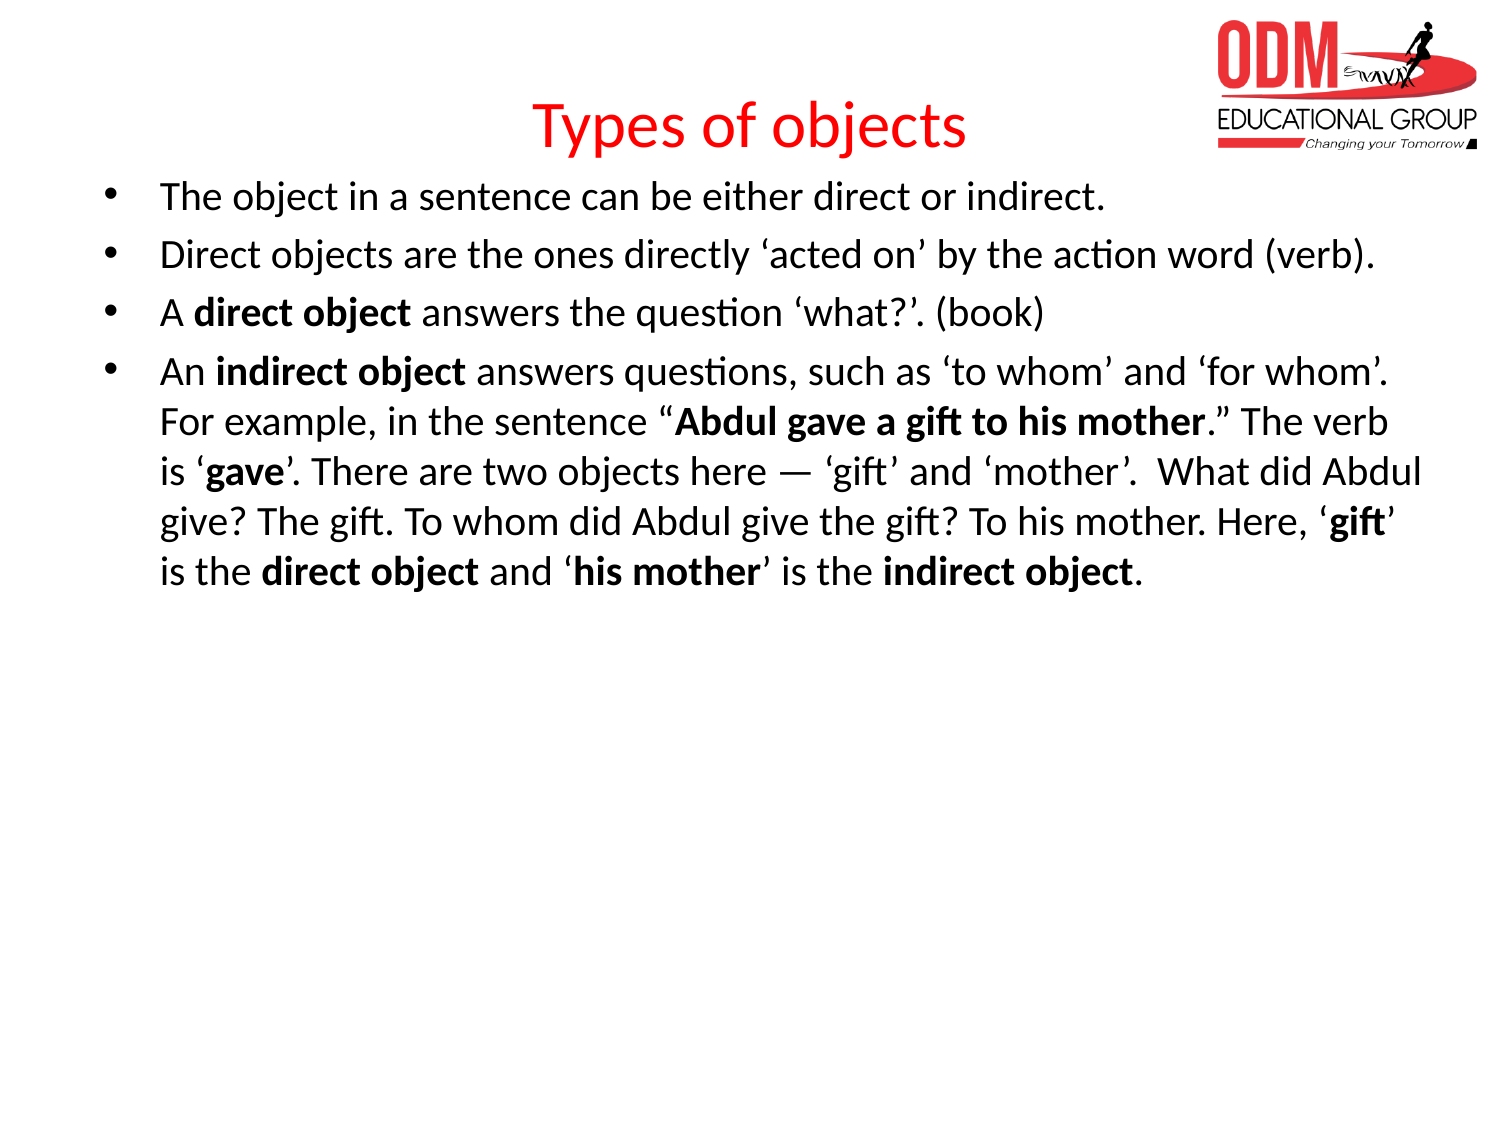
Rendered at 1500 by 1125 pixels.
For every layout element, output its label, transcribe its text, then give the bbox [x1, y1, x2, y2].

picture [1217, 20, 1478, 150]
list The object in a sentence can be either direct or indirect. Direct objects are the ones directly ‘acted on’ by the action word (verb). A direct object answers the question ‘what?’. (book) An indirect object answers questions, such as ‘to whom’ and ‘for whom’. For example, in the sentence “Abdul gave a gift to his mother.” The verb is ‘gave’. There are two objects here — ‘gift’ and ‘mother’. What did Abdul give? The gift. To whom did Abdul give the gift? To his mother. Here, ‘gift’ is the direct object and ‘his mother’ is the indirect object. [88, 160, 1439, 1017]
title Types of objects [75, 45, 1425, 197]
